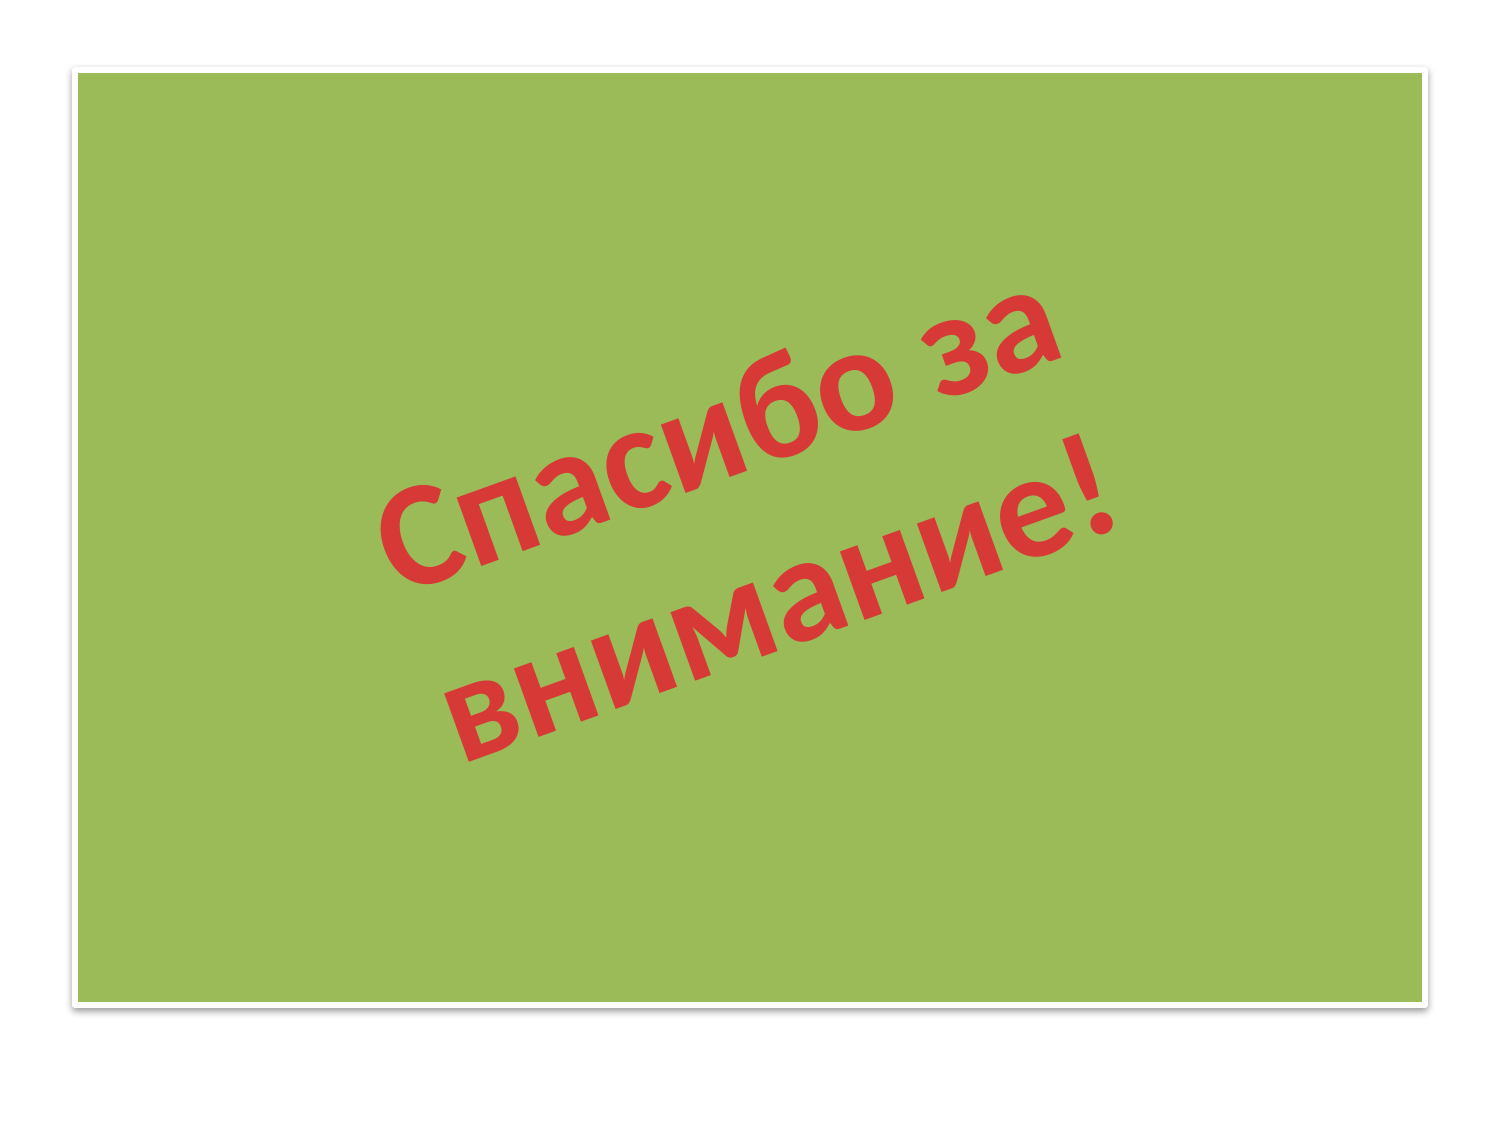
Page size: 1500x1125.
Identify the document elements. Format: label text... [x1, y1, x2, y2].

list [72, 67, 1428, 1008]
text_box Спасибо за внимание! [143, 134, 1345, 874]
